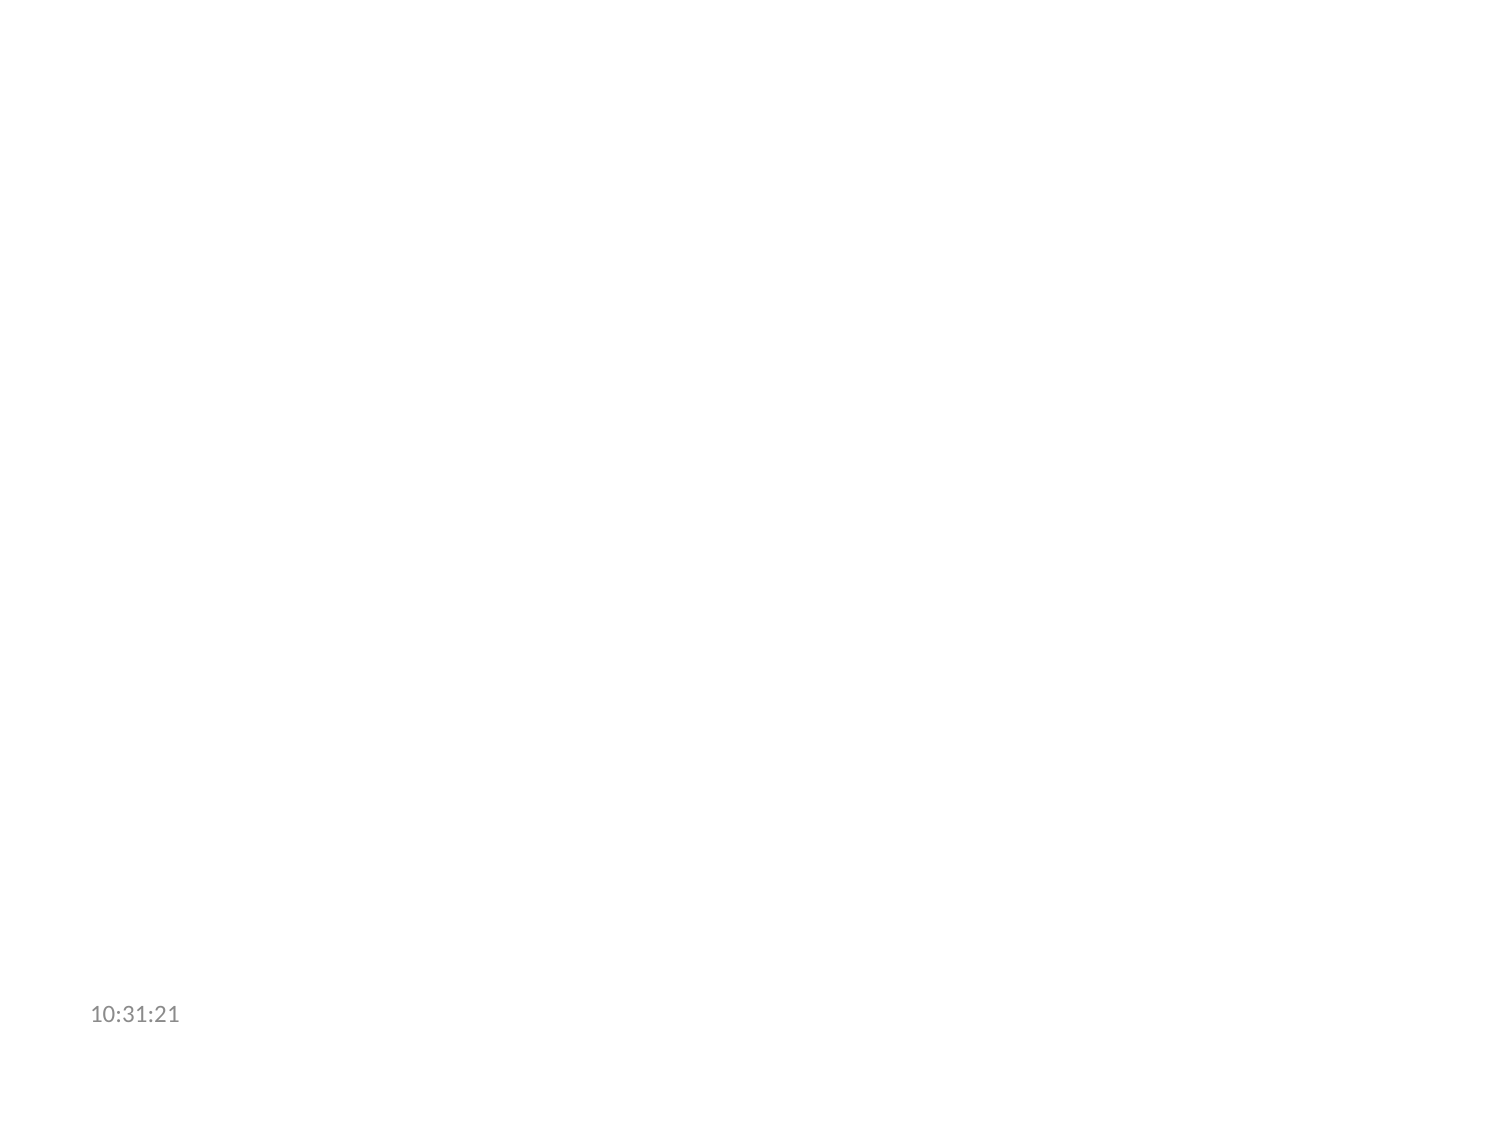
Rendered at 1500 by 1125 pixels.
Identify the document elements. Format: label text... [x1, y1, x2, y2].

text_box 15:35:09 [75, 982, 425, 1043]
